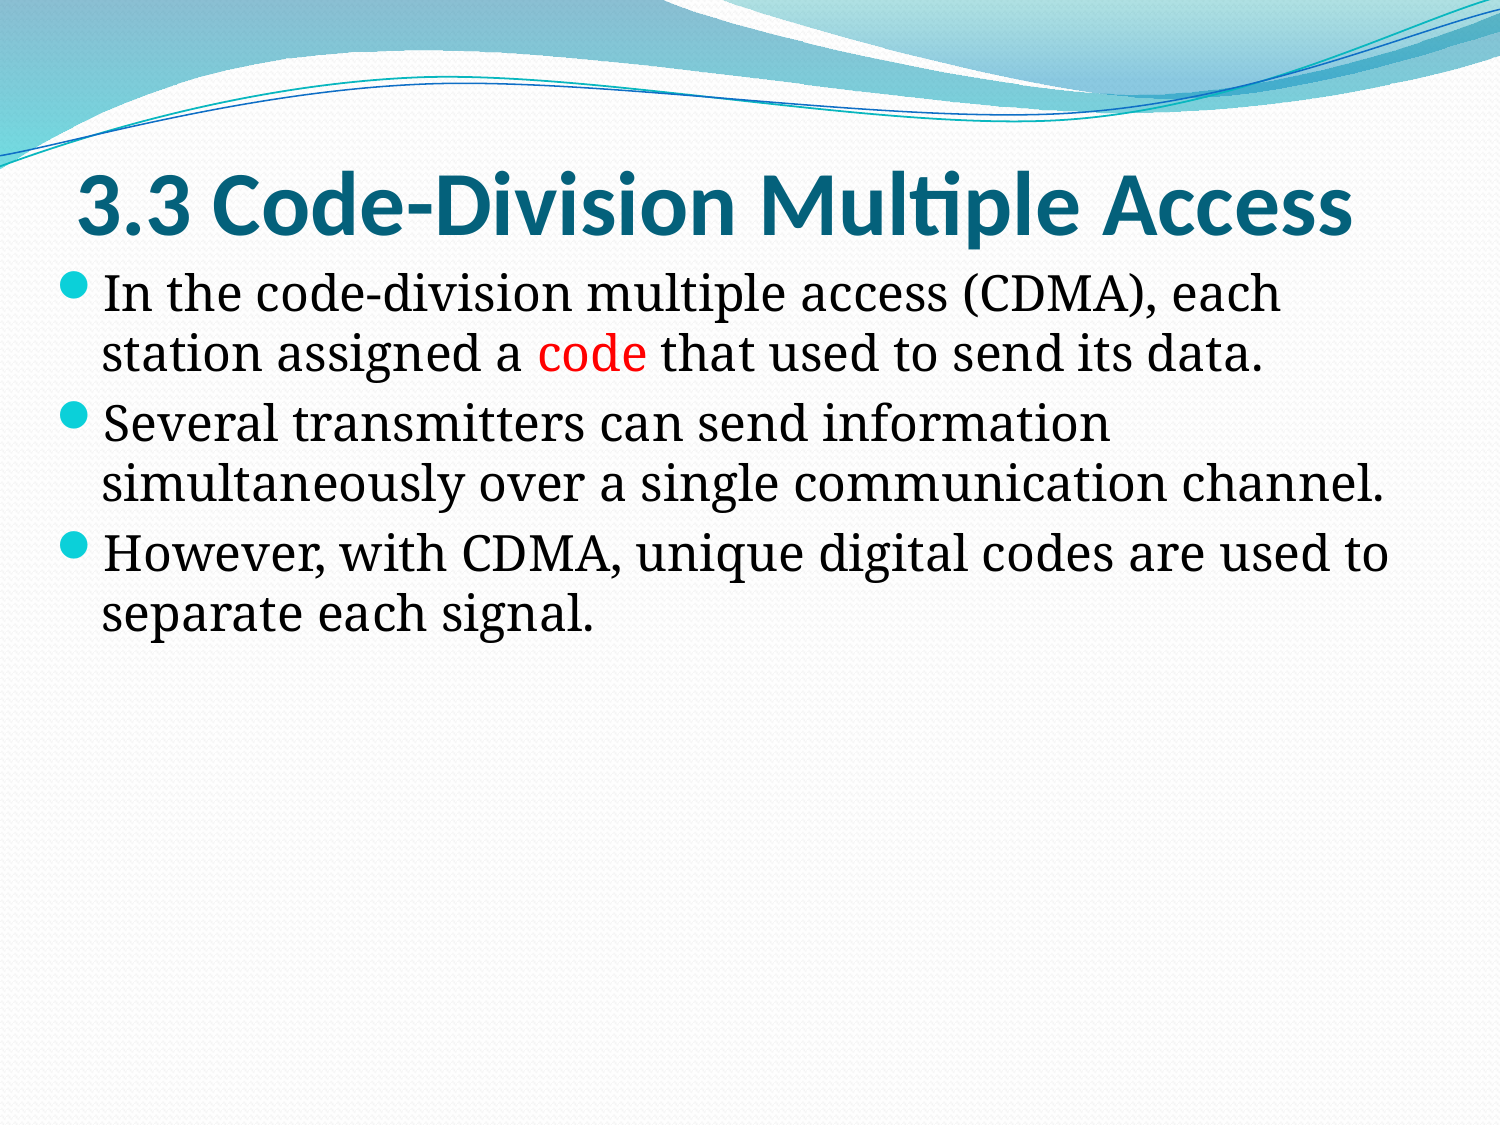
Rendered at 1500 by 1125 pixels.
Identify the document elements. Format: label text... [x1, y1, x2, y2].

title 3.3 Code-Division Multiple Access [75, 66, 1425, 253]
list In the code-division multiple access (CDMA), each station assigned a code that used to send its data. Several transmitters can send information simultaneously over a single communication channel. However, with CDMA, unique digital codes are used to separate each signal. [41, 253, 1459, 974]
